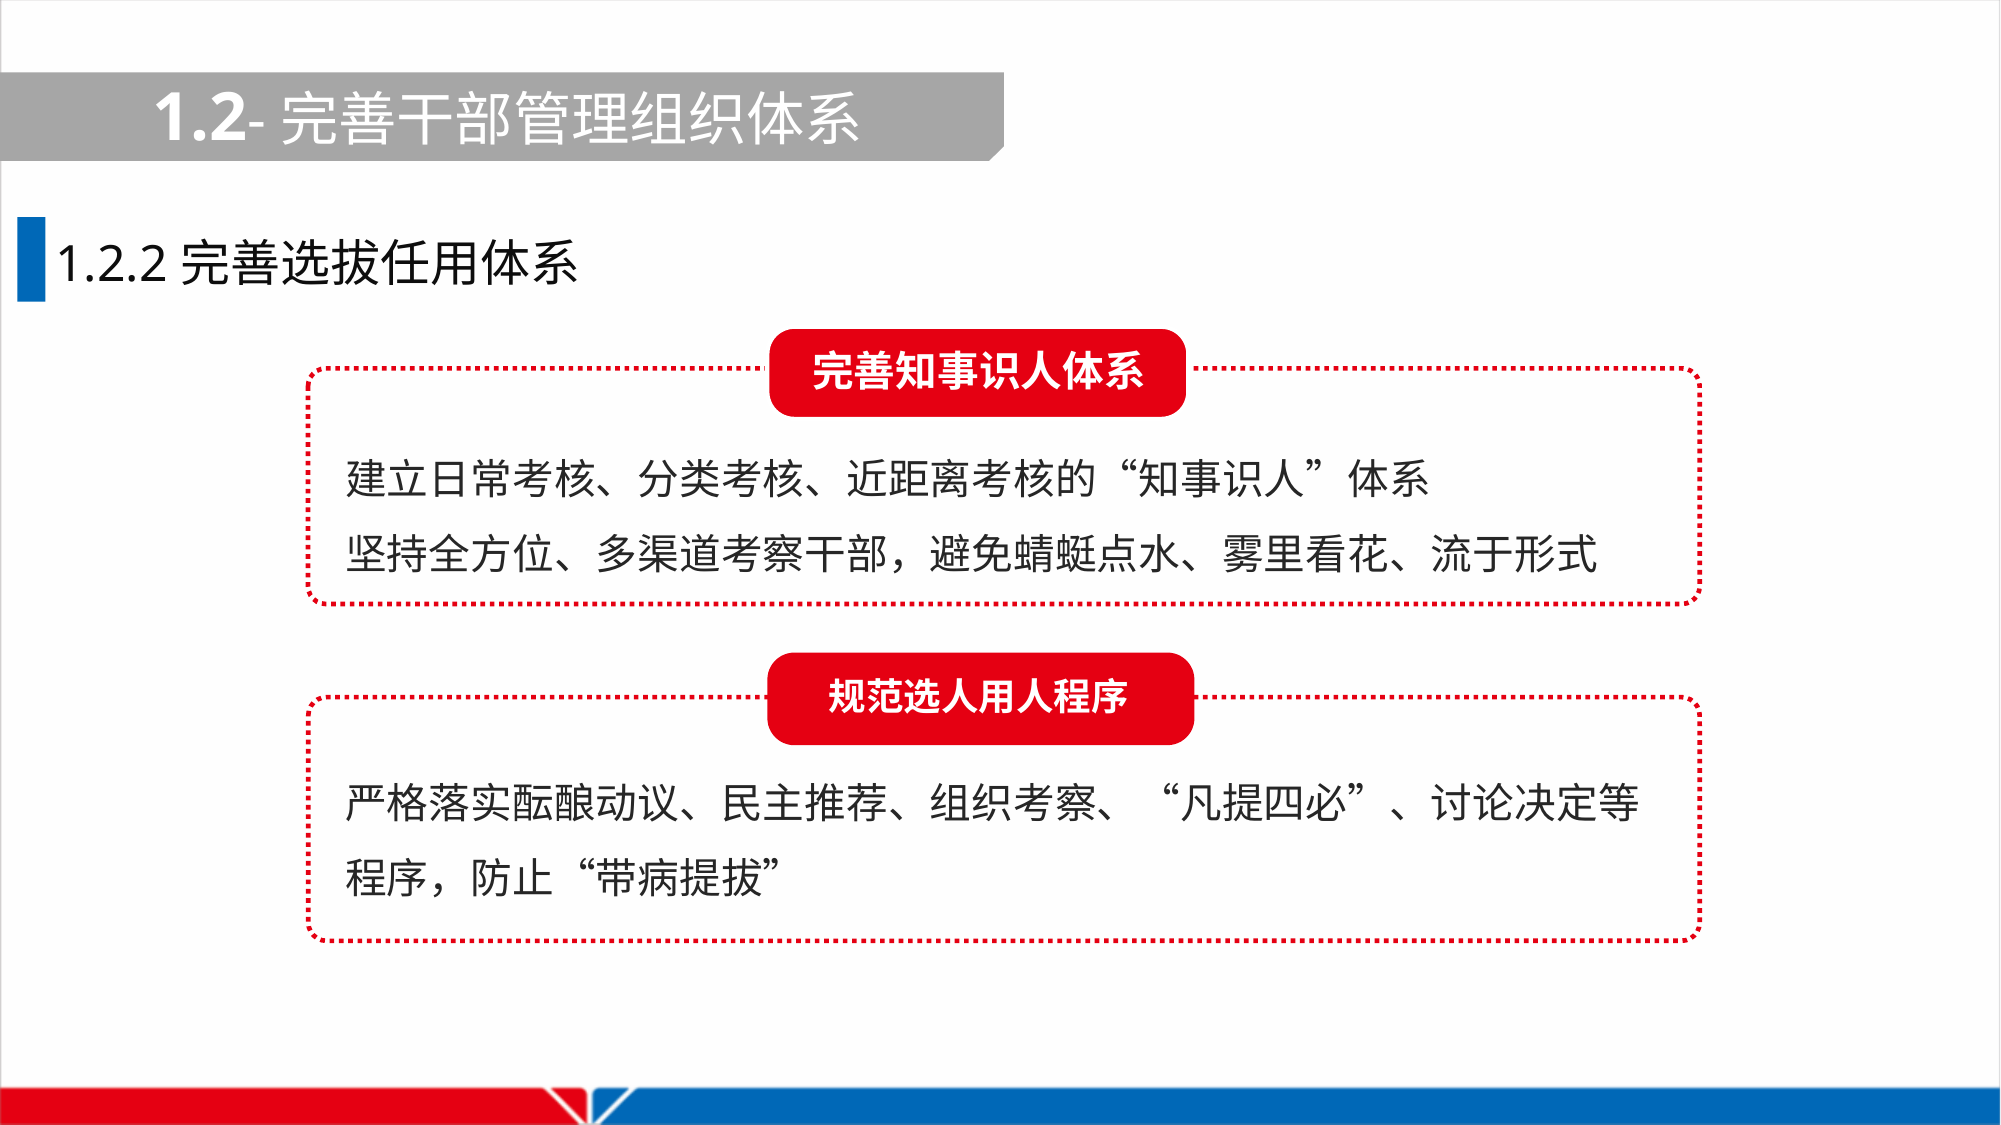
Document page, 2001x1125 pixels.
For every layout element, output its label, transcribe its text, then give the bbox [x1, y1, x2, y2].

text_box [308, 697, 1700, 941]
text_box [17, 239, 1031, 321]
picture [0, 0, 2001, 1125]
text_box [767, 326, 1188, 419]
text_box [308, 368, 1700, 605]
text_box 完善知事识人体系 [800, 338, 1195, 400]
text_box 严格落实酝酿动议、民主推荐、组织考察、“凡提四必”、讨论决定等程序，防止“带病提拔” [330, 775, 1682, 878]
text_box 建立日常考核、分类考核、近距离考核的“知事识人”体系 坚持全方位、多渠道考察干部，避免蜻蜓点水、雾里看花、流于形式 [330, 451, 1700, 554]
text_box [767, 652, 1194, 746]
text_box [0, 9, 2000, 228]
text_box 规范选人用人程序 [817, 667, 1212, 724]
